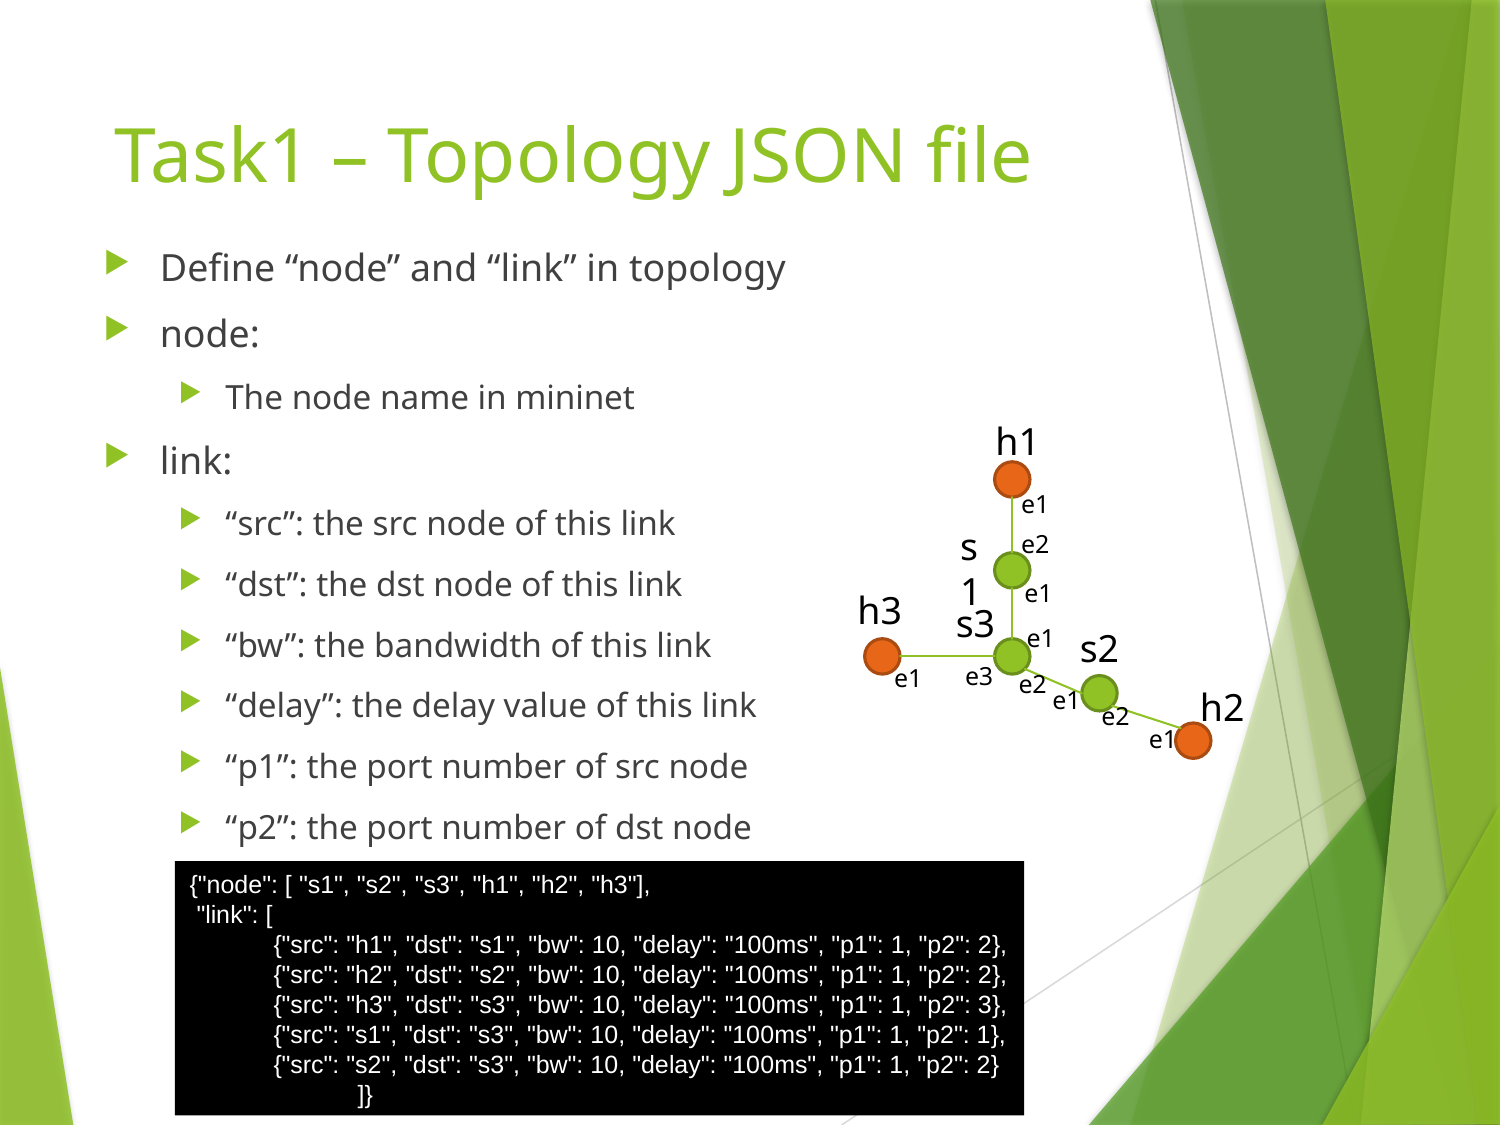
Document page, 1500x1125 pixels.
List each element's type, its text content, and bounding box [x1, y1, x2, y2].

title Task1 – Topology JSON file [99, 99, 1142, 317]
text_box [843, 409, 1259, 763]
text_box {"node": [ "s1", "s2", "s3", "h1", "h2", "h3"], "link": [ {"src": "h1", "dst": "s1", "bw": 10, "delay": "100ms", "p1": 1, "p2": 2}, {"src": "h2", "dst": "s2", "bw": 10, "delay": "100ms", "p1": 1, "p2": 2}, {"src": "h3", "dst": "s3", "bw": 10, "delay": "100ms", "p1": 1, "p2": 3}, {"src": "s1", "dst": "s3", "bw": 10, "delay": "100ms", "p1": 1, "p2": 1}, {"src": "s2", "dst": "s3", "bw": 10, "delay": "100ms", "p1": 1, "p2": 2} ]} [174, 861, 1025, 1116]
list Define “node” and “link” in topology node: The node name in mininet link: “src”: the src node of this link “dst”: the dst node of this link “bw”: the bandwidth of this link “delay”: the delay value of this link “p1”: the port number of src node “p2”: the port number of dst node [88, 236, 1130, 874]
